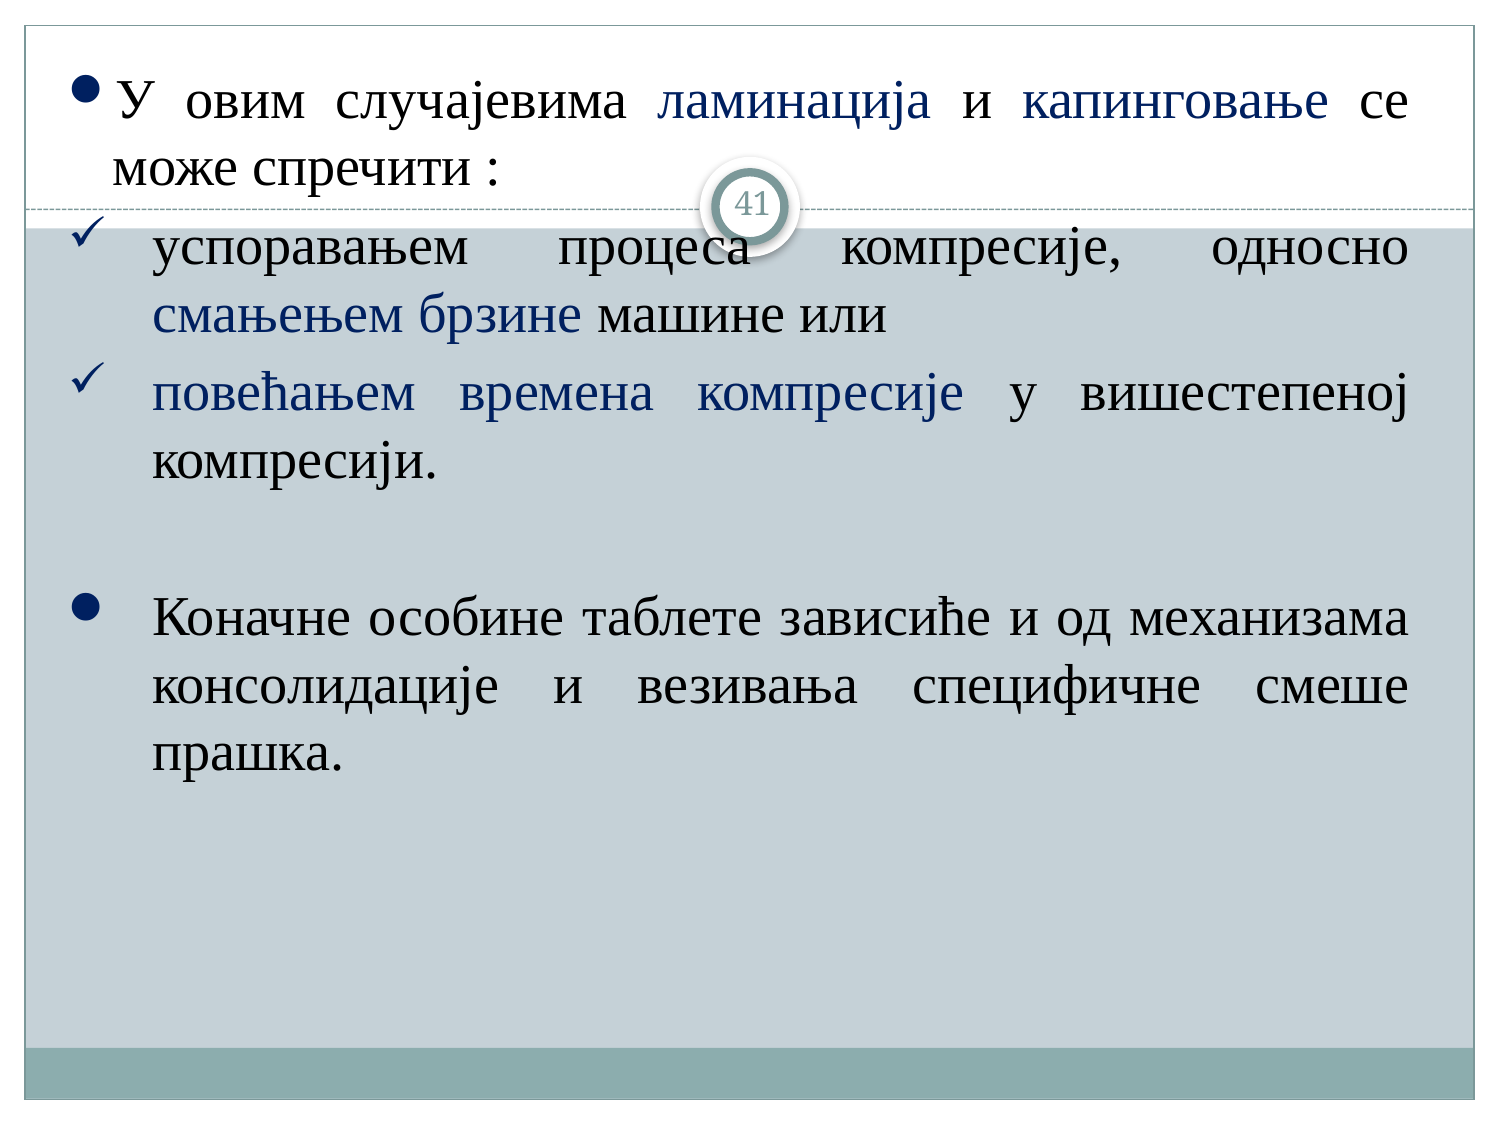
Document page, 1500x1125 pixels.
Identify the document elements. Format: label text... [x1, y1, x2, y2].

slide_number 41 [715, 168, 791, 241]
list У овим случајевима ламинација и капинговање се може спречити : успоравањем процеса компресије, односно смањењем брзине машине или повећањем времена компресије у вишестепеној компресији. Коначне особине таблете зависиће и од механизама консолидације и везивања специфичне смеше прашка. [53, 54, 1425, 1059]
